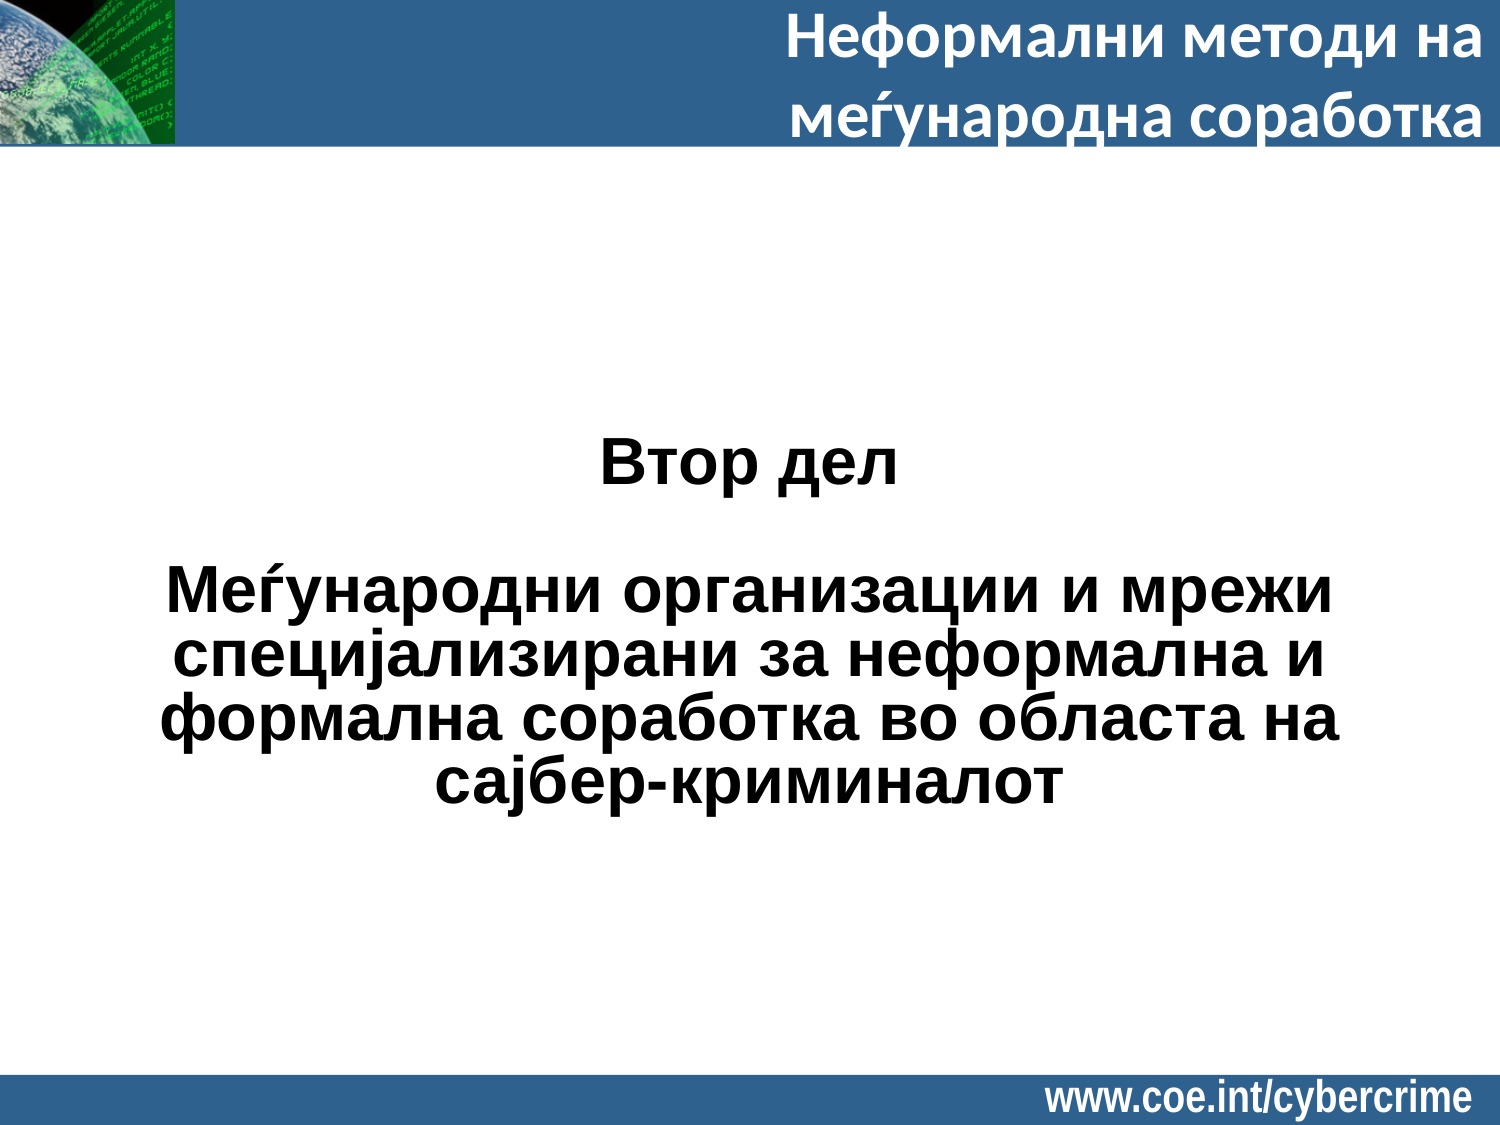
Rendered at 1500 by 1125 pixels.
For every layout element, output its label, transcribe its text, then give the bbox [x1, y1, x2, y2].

text_box Неформални методи на меѓународна соработка [177, 0, 1500, 149]
text_box [0, 1073, 1030, 1125]
text_box Втор дел Меѓународни организации и мрежи специјализирани за неформална и формална соработка во областа на сајбер-криминалот [50, 425, 1450, 825]
picture [0, 0, 175, 144]
text_box www.coe.int/cybercrime [1030, 1059, 1500, 1125]
